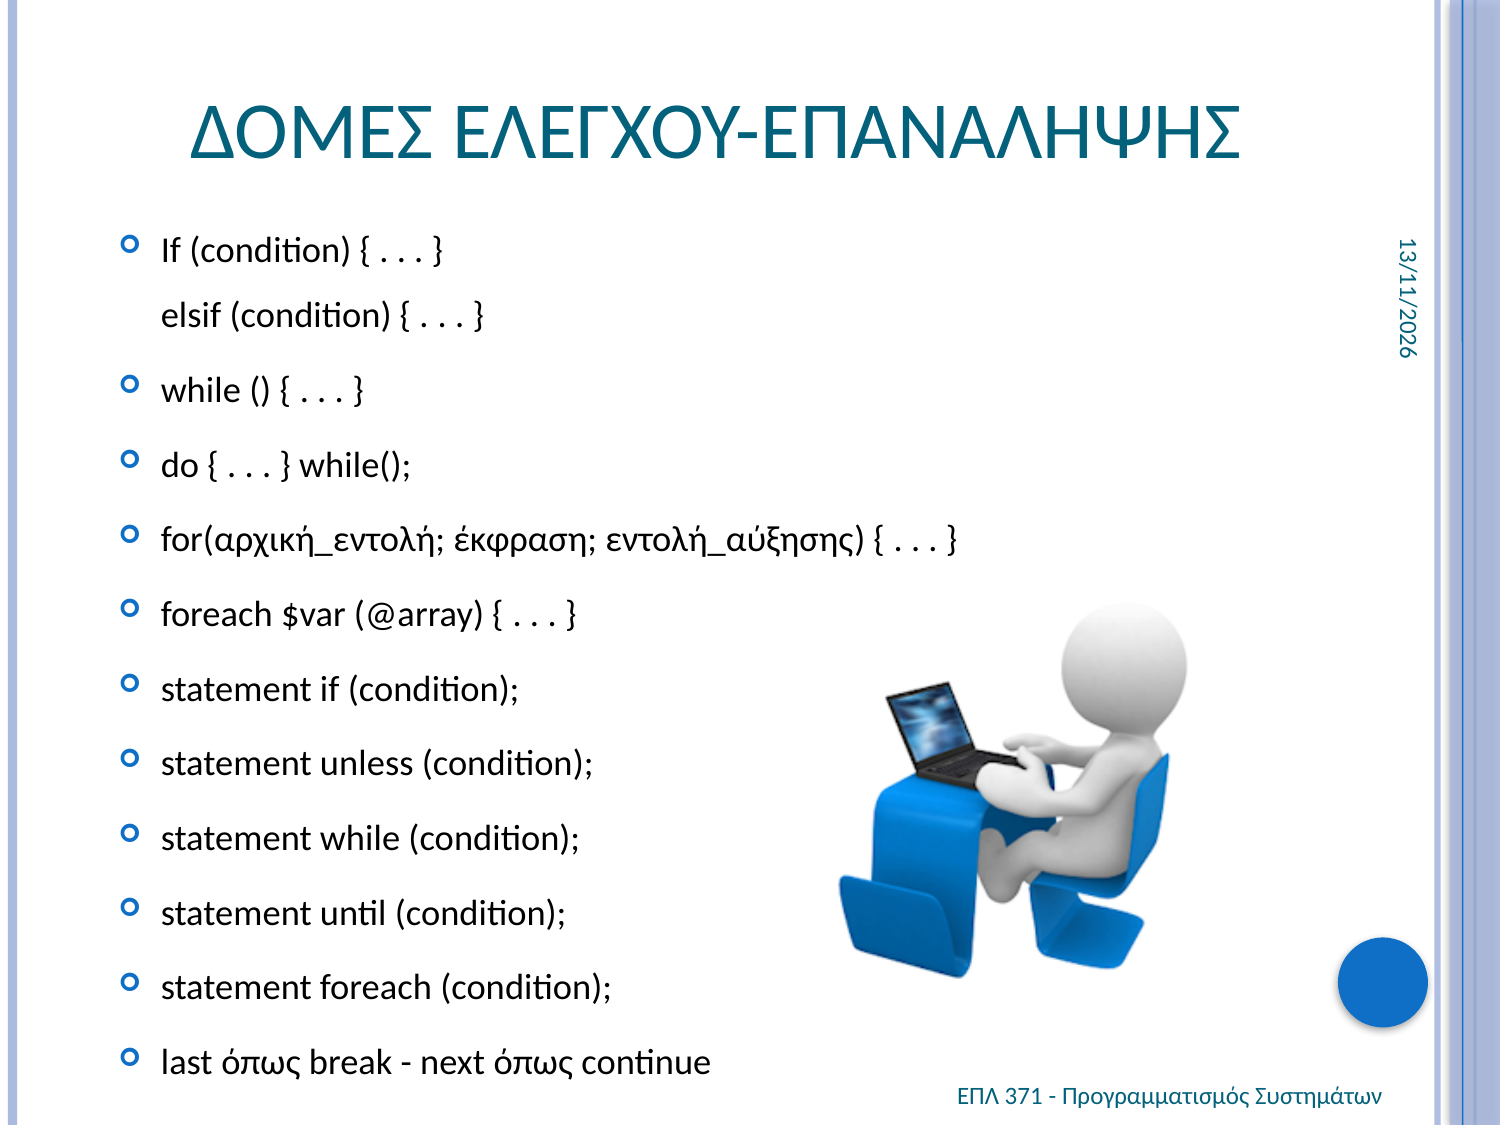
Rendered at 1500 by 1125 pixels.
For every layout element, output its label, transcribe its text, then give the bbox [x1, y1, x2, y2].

list If (condition) { . . . } elsif (condition) { . . . } while () { . . . } do { . . . } while(); for(αρχική_εντολή; έκφραση; εντολή_αύξησης) { . . . } foreach $var (@array) { . . . } statement if (condition); statement unless (condition); statement while (condition); statement until (condition); statement foreach (condition); last όπως break - next όπως continue [103, 196, 1329, 1090]
footer ΕΠΛ 371 - Προγραμματισμός Συστημάτων [942, 1065, 1468, 1125]
picture [820, 597, 1206, 984]
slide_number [1378, 43, 1442, 374]
title Δομεσ Ελεγχου-Επαναληψησ [103, 7, 1329, 183]
